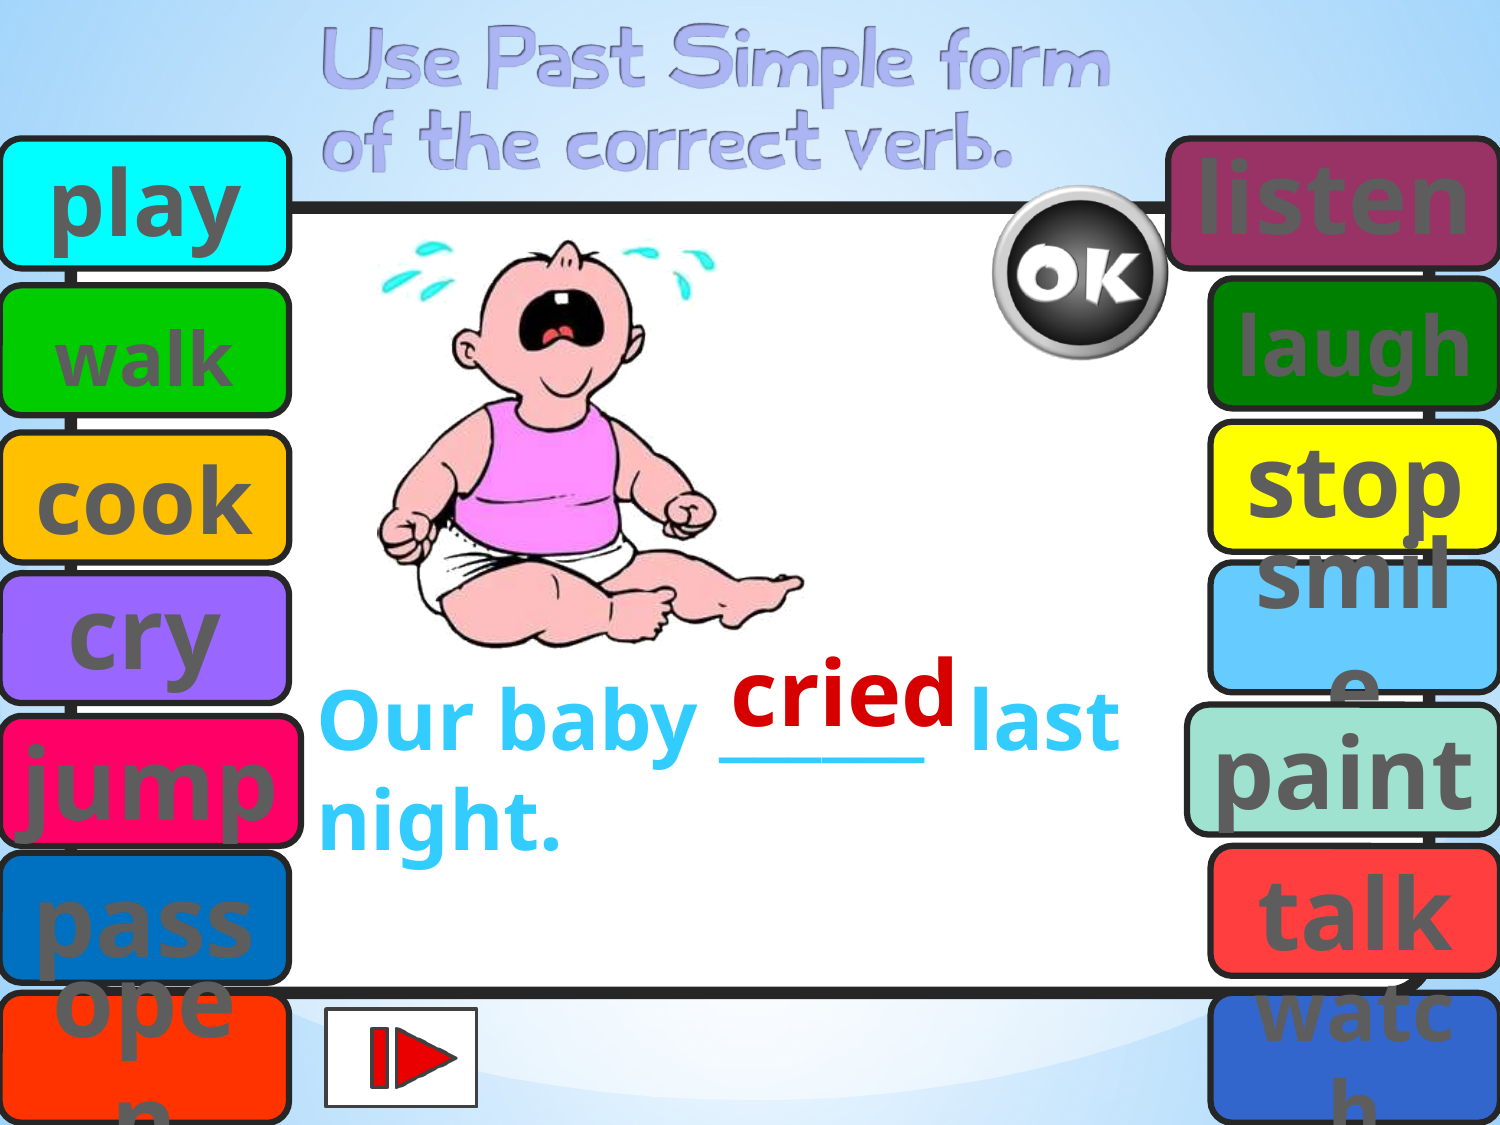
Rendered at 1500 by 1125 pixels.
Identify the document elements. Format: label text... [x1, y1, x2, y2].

text_box Our baby ______ last night. [301, 659, 1255, 875]
text_box talk [1209, 844, 1500, 978]
text_box open [0, 991, 291, 1125]
picture [990, 183, 1169, 361]
text_box stop [1209, 420, 1500, 553]
text_box smile [1209, 561, 1500, 694]
text_box play [0, 137, 291, 270]
text_box cried [715, 627, 999, 753]
text_box [1255, 836, 1431, 844]
text_box walk [0, 283, 291, 417]
text_box laugh [1209, 277, 1500, 410]
picture [324, 1007, 478, 1109]
picture [376, 236, 810, 661]
text_box watch [1209, 991, 1500, 1125]
text_box listen [1166, 137, 1500, 270]
text_box jump [0, 714, 303, 848]
text_box [69, 206, 1431, 727]
text_box pass [0, 851, 291, 984]
text_box cook [0, 431, 291, 564]
picture [300, 3, 1124, 180]
text_box [69, 834, 1422, 995]
text_box cry [0, 571, 291, 705]
text_box paint [1185, 703, 1500, 836]
